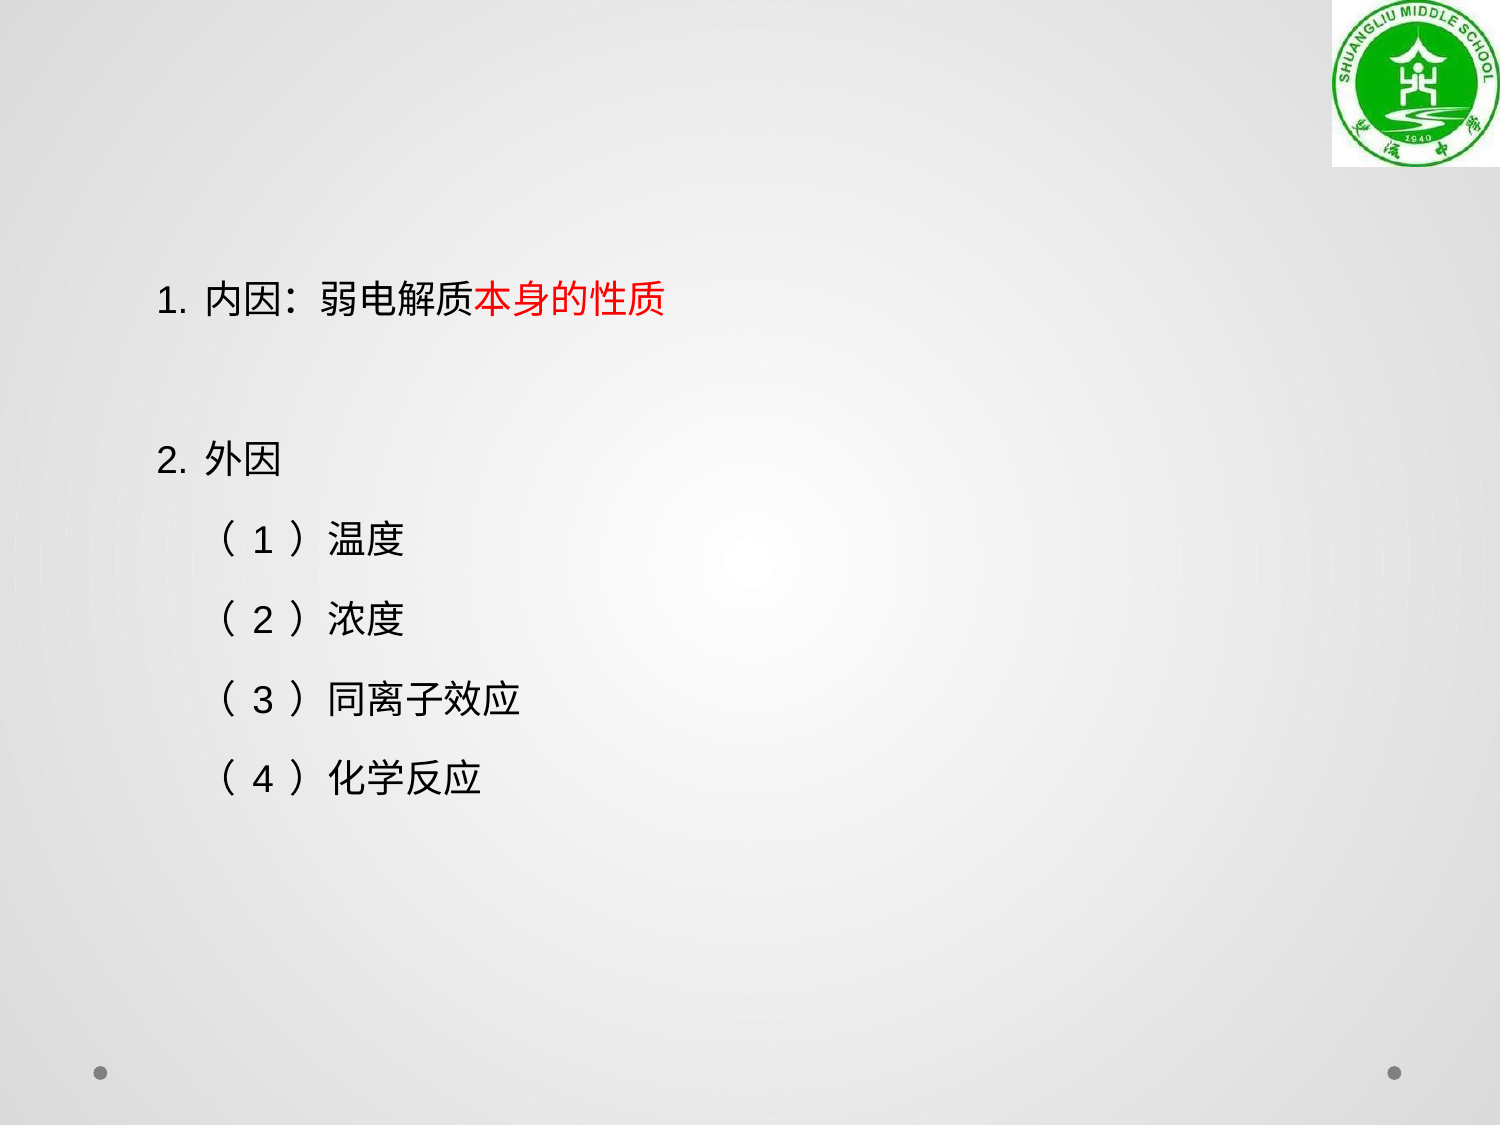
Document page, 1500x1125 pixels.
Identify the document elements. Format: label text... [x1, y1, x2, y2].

text_box 1.内因：弱电解质本身的性质 2.外因 （1）温度 （2）浓度 （3）同离子效应 （4）化学反应 [141, 252, 1389, 827]
picture [1332, 0, 1500, 168]
